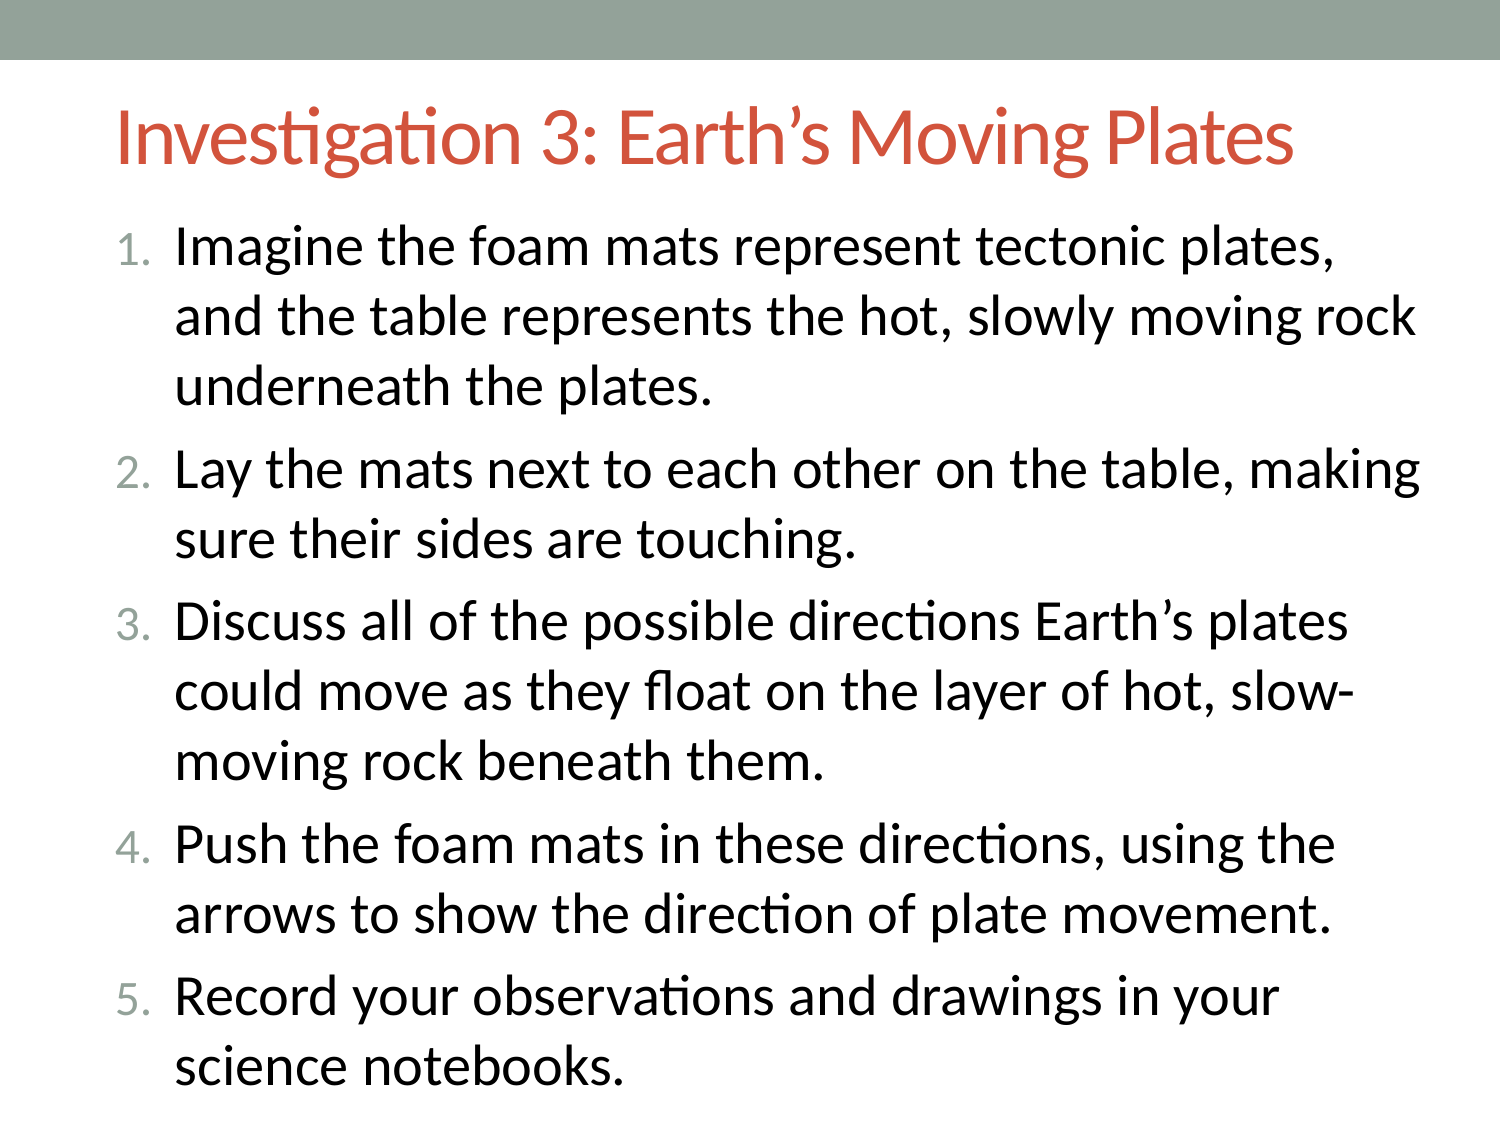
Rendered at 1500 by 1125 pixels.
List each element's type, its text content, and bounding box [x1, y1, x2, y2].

list Imagine the foam mats represent tectonic plates, and the table represents the hot, slowly moving rock underneath the plates. Lay the mats next to each other on the table, making sure their sides are touching. Discuss all of the possible directions Earth’s plates could move as they float on the layer of hot, slow-moving rock beneath them. Push the foam mats in these directions, using the arrows to show the direction of plate movement. Record your observations and drawings in your science notebooks. [99, 200, 1450, 1088]
title Investigation 3: Earth’s Moving Plates [99, 75, 1500, 188]
